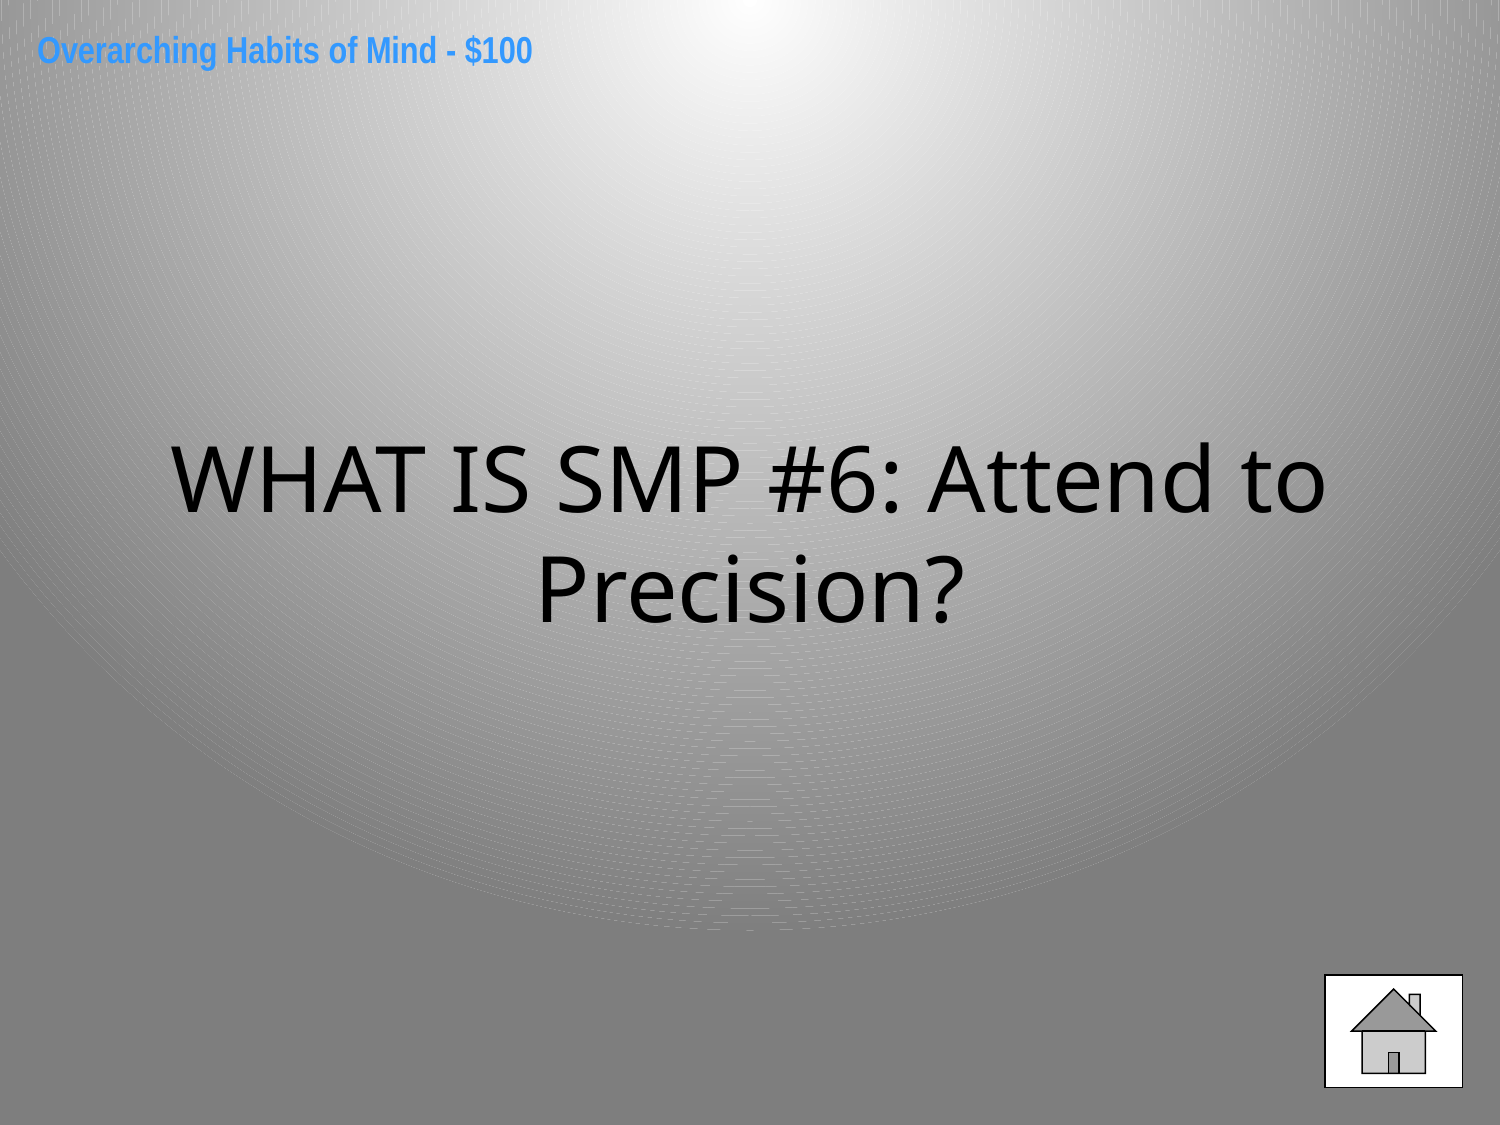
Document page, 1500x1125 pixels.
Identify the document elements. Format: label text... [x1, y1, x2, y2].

text_box [1324, 975, 1463, 1088]
text_box WHAT IS SMP #6: Attend to Precision? [74, 162, 1425, 900]
text_box Overarching Habits of Mind - $100 [22, 18, 1025, 94]
